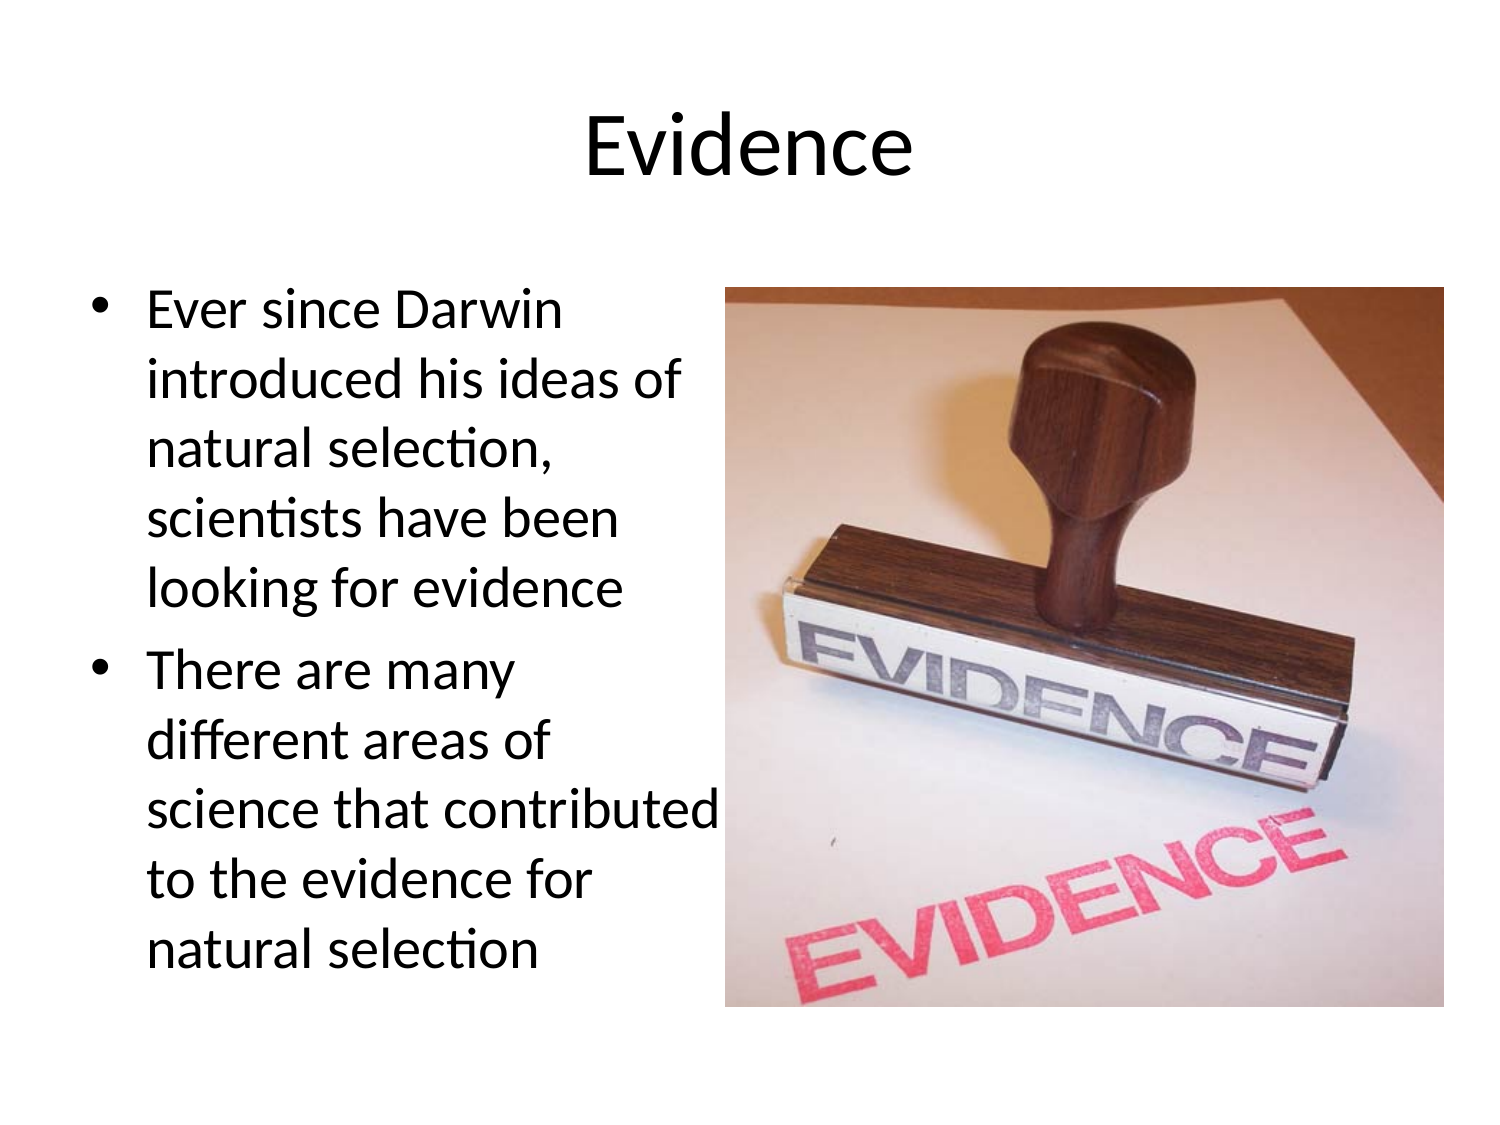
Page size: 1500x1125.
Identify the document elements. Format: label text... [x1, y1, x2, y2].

list Ever since Darwin introduced his ideas of natural selection, scientists have been looking for evidence There are many different areas of science that contributed to the evidence for natural selection [75, 262, 738, 1005]
title Evidence [75, 45, 1425, 233]
picture [724, 287, 1444, 1007]
